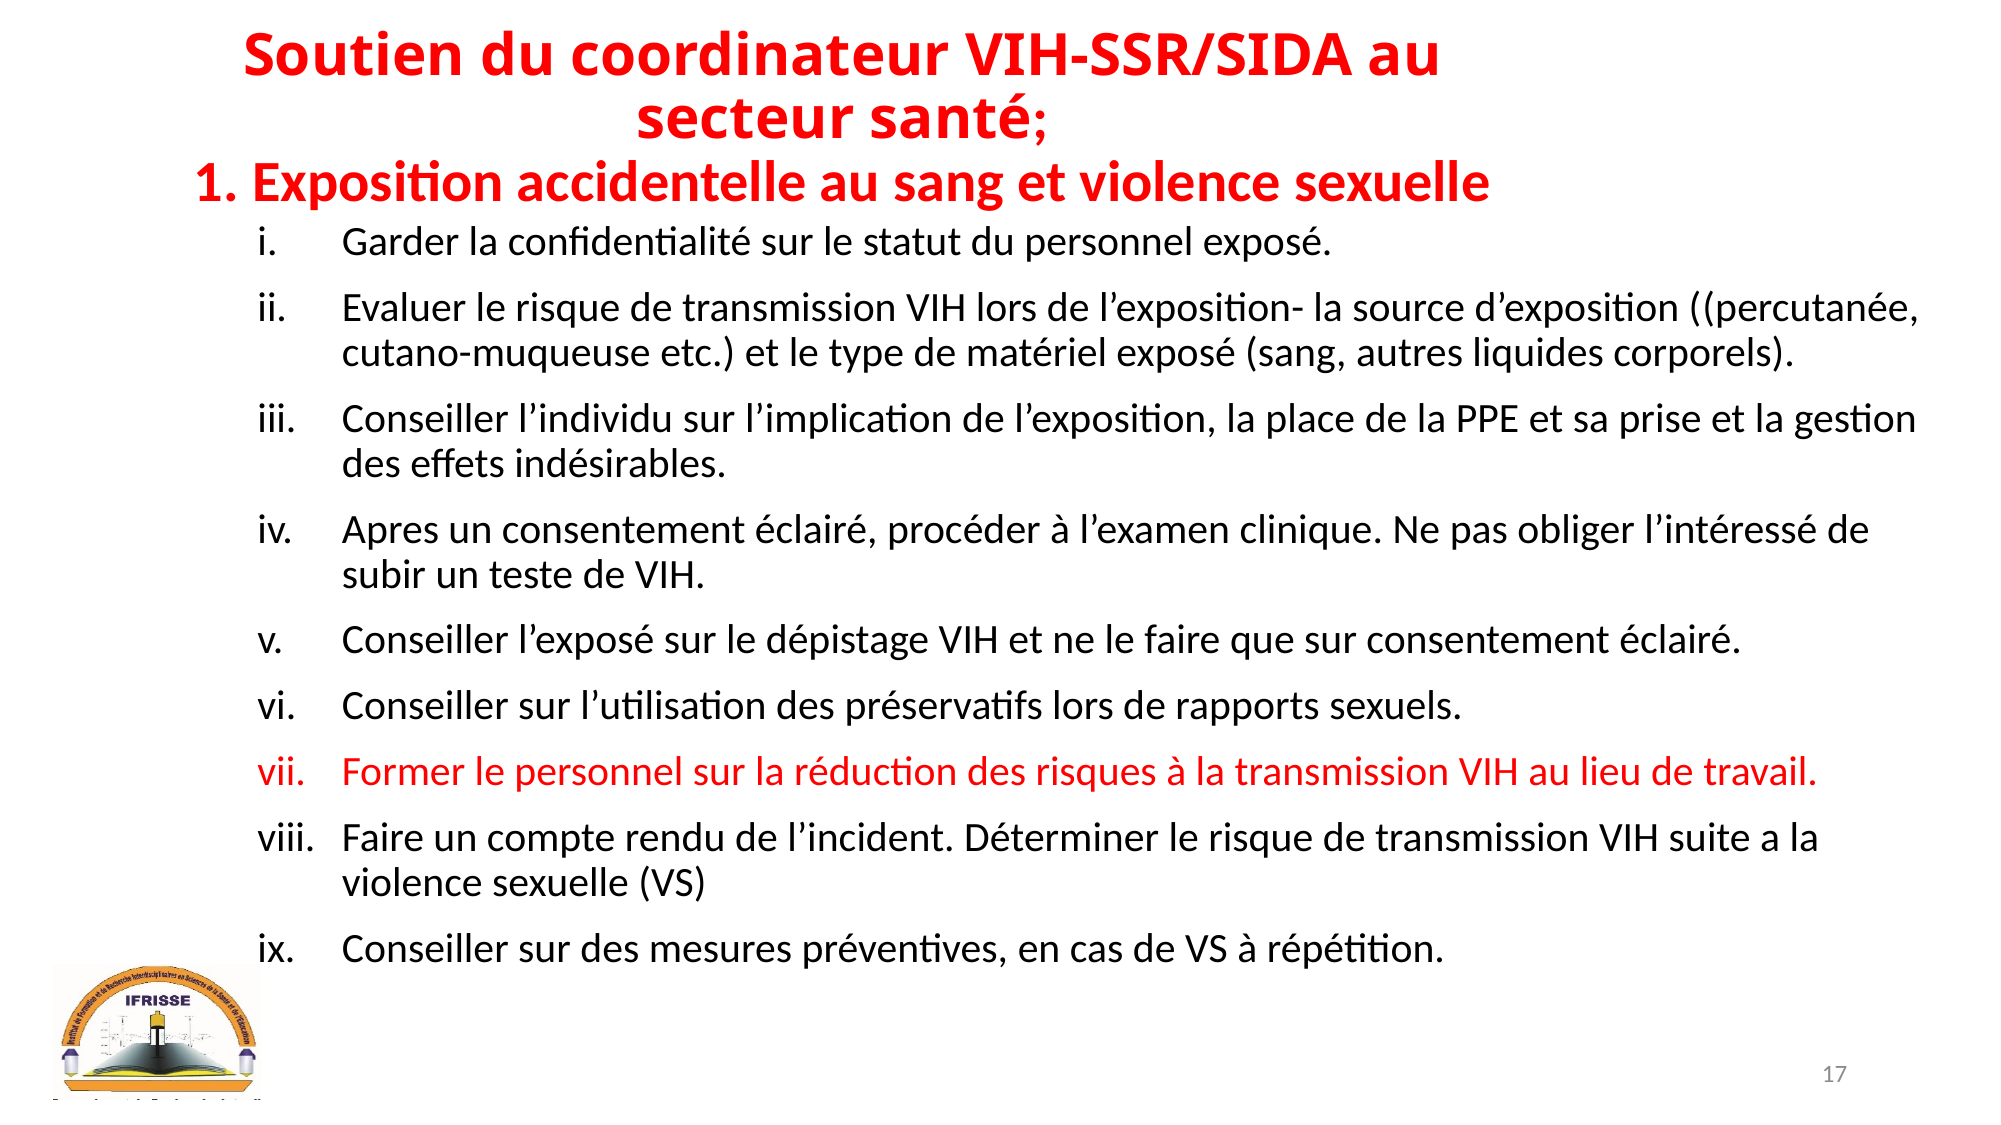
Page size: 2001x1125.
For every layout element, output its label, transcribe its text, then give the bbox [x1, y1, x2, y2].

list Garder la confidentialité sur le statut du personnel exposé. Evaluer le risque de transmission VIH lors de l’exposition- la source d’exposition ((percutanée, cutano-muqueuse etc.) et le type de matériel exposé (sang, autres liquides corporels). Conseiller l’individu sur l’implication de l’exposition, la place de la PPE et sa prise et la gestion des effets indésirables. Apres un consentement éclairé, procéder à l’examen clinique. Ne pas obliger l’intéressé de subir un teste de VIH. Conseiller l’exposé sur le dépistage VIH et ne le faire que sur consentement éclairé. Conseiller sur l’utilisation des préservatifs lors de rapports sexuels. Former le personnel sur la réduction des risques à la transmission VIH au lieu de travail. Faire un compte rendu de l’incident. Déterminer le risque de transmission VIH suite a la violence sexuelle (VS) Conseiller sur des mesures préventives, en cas de VS à répétition. [242, 212, 1950, 1025]
title Soutien du coordinateur VIH-SSR/SIDA au secteur santé; 1. Exposition accidentelle au sang et violence sexuelle [137, 27, 1548, 213]
slide_number 17 [1412, 1042, 1863, 1103]
picture [53, 964, 262, 1100]
